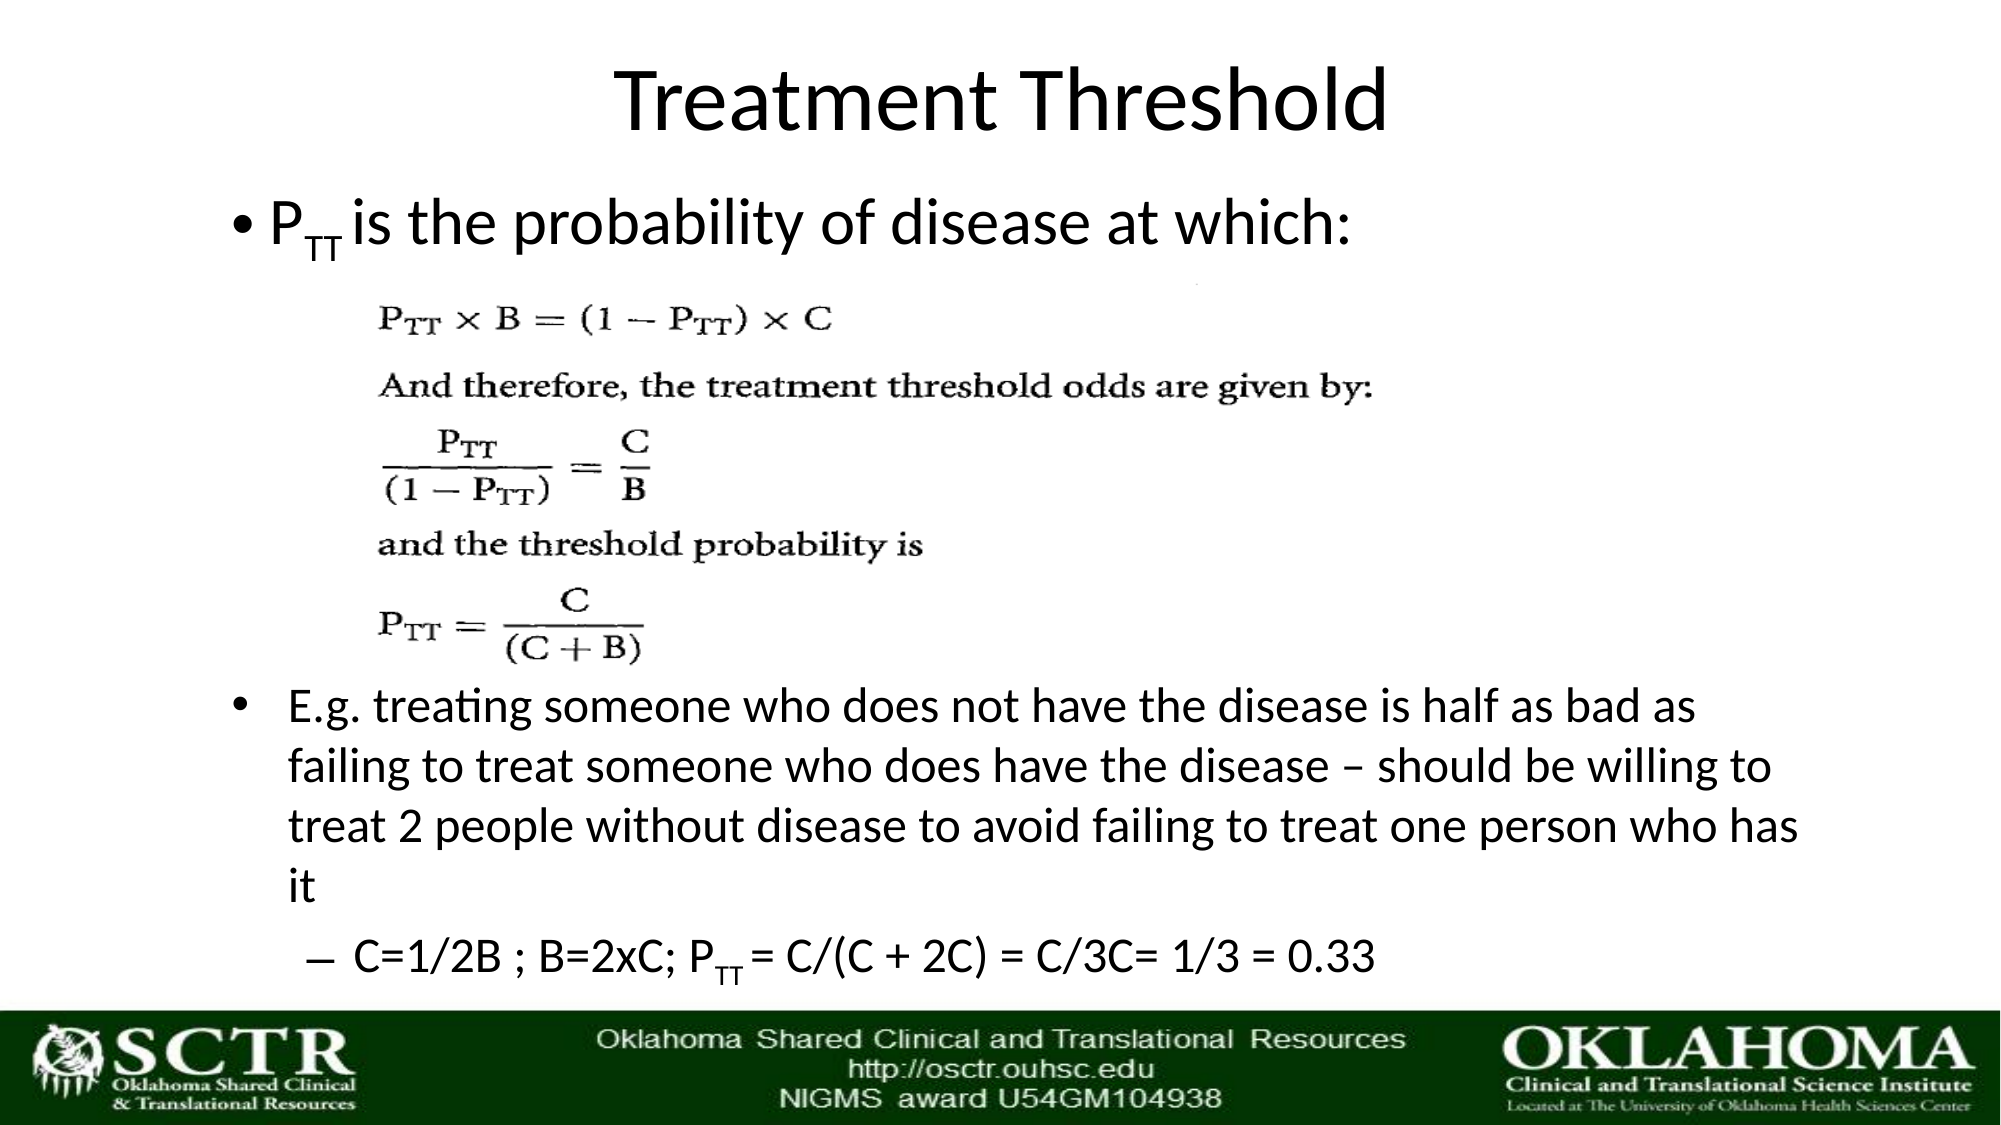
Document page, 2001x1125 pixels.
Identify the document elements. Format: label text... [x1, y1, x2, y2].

picture [0, 0, 2001, 1125]
title Treatment Threshold [102, 0, 1903, 188]
picture [350, 279, 1442, 681]
list PTT is the probability of disease at which: E.g. treating someone who does not have the disease is half as bad as failing to treat someone who does have the disease – should be willing to treat 2 people without disease to avoid failing to treat one person who has it C=1/2B ; B=2xC; PTT = C/(C + 2C) = C/3C= 1/3 = 0.33 [216, 156, 1827, 1121]
